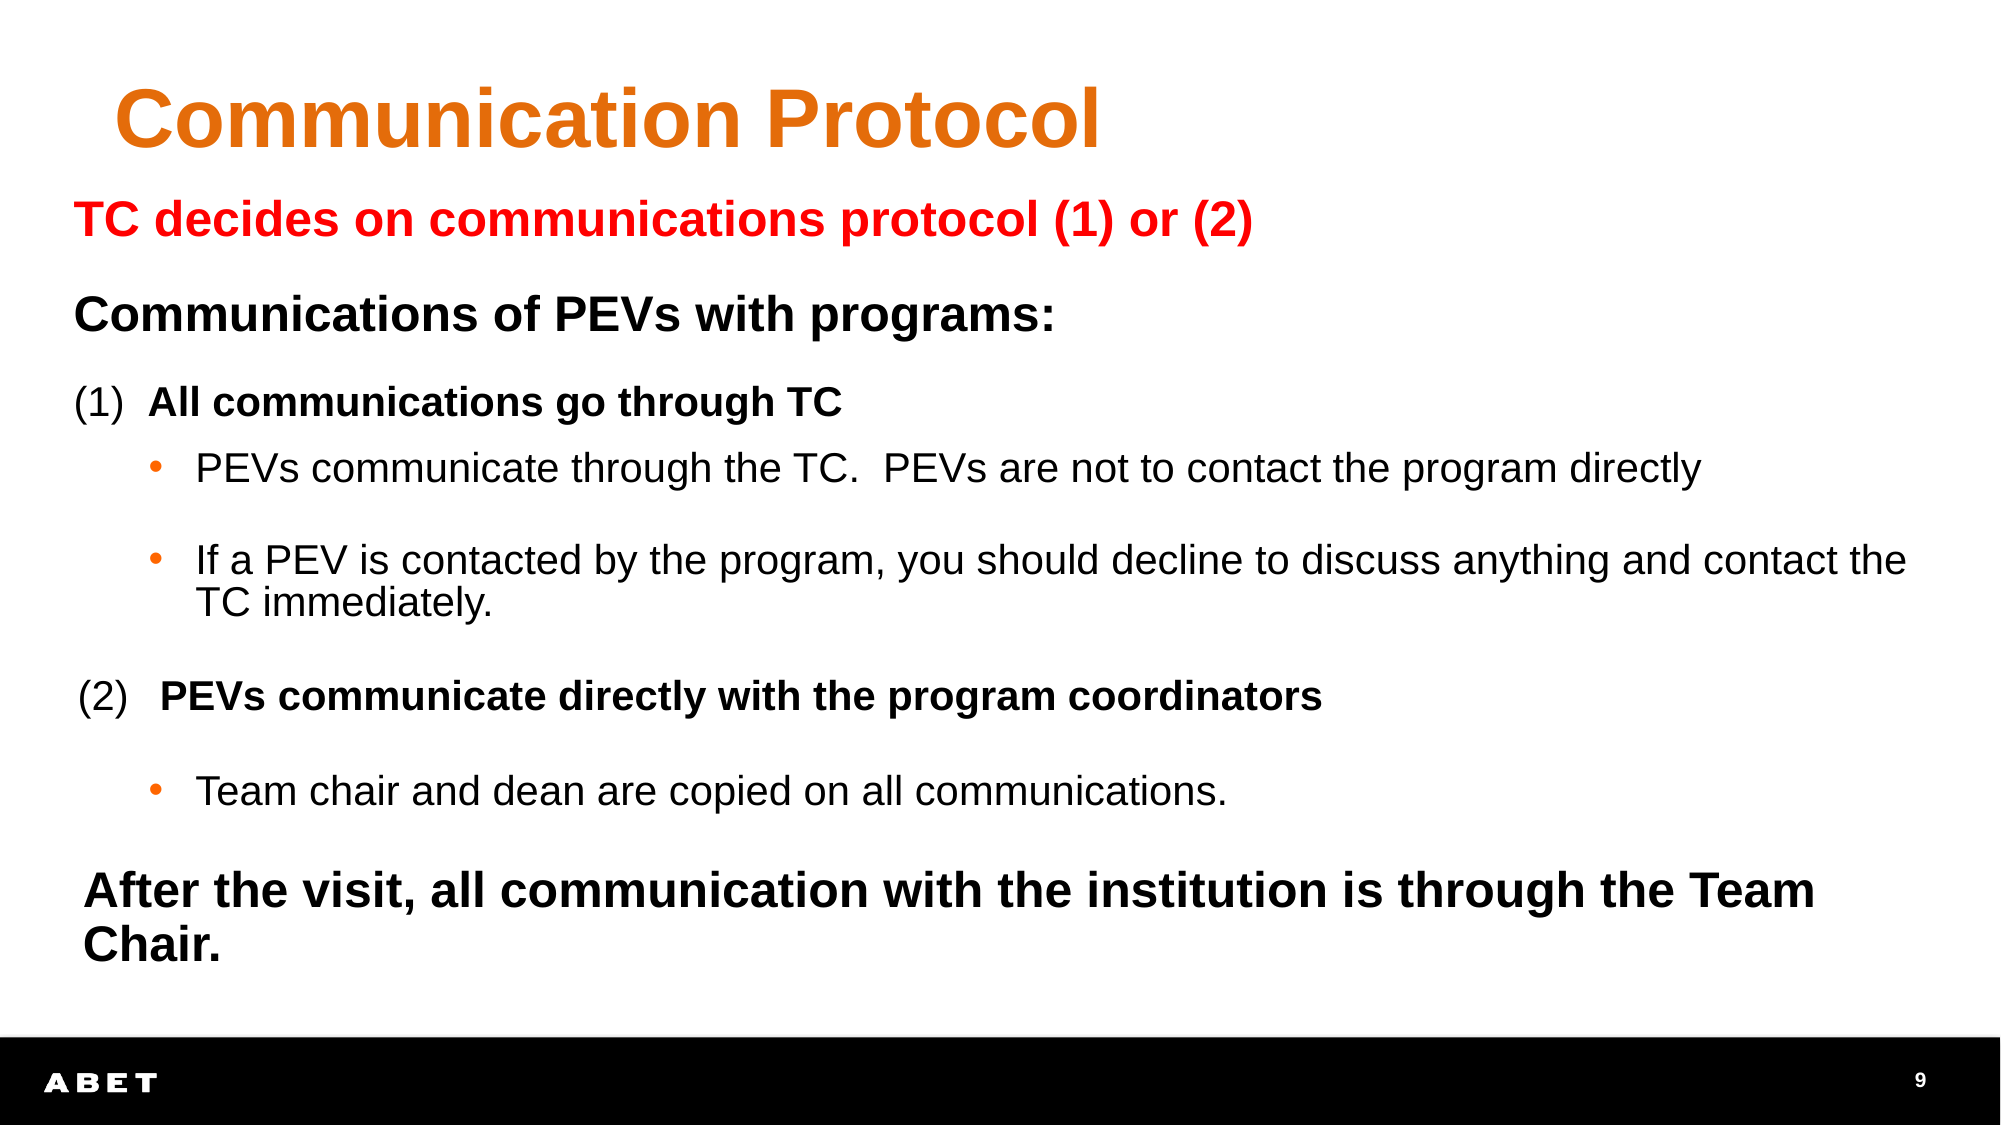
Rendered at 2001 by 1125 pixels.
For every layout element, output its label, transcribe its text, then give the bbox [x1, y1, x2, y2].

list TC decides on communications protocol (1) or (2) Communications of PEVs with programs: (1) All communications go through TC PEVs communicate through the TC. PEVs are not to contact the program directly If a PEV is contacted by the program, you should decline to discuss anything and contact the TC immediately. (2) PEVs communicate directly with the program coordinators Team chair and dean are copied on all communications. After the visit, all communication with the institution is through the Team Chair. [52, 178, 1968, 1034]
picture [16, 1052, 184, 1113]
title Communication Protocol [99, 57, 1900, 178]
